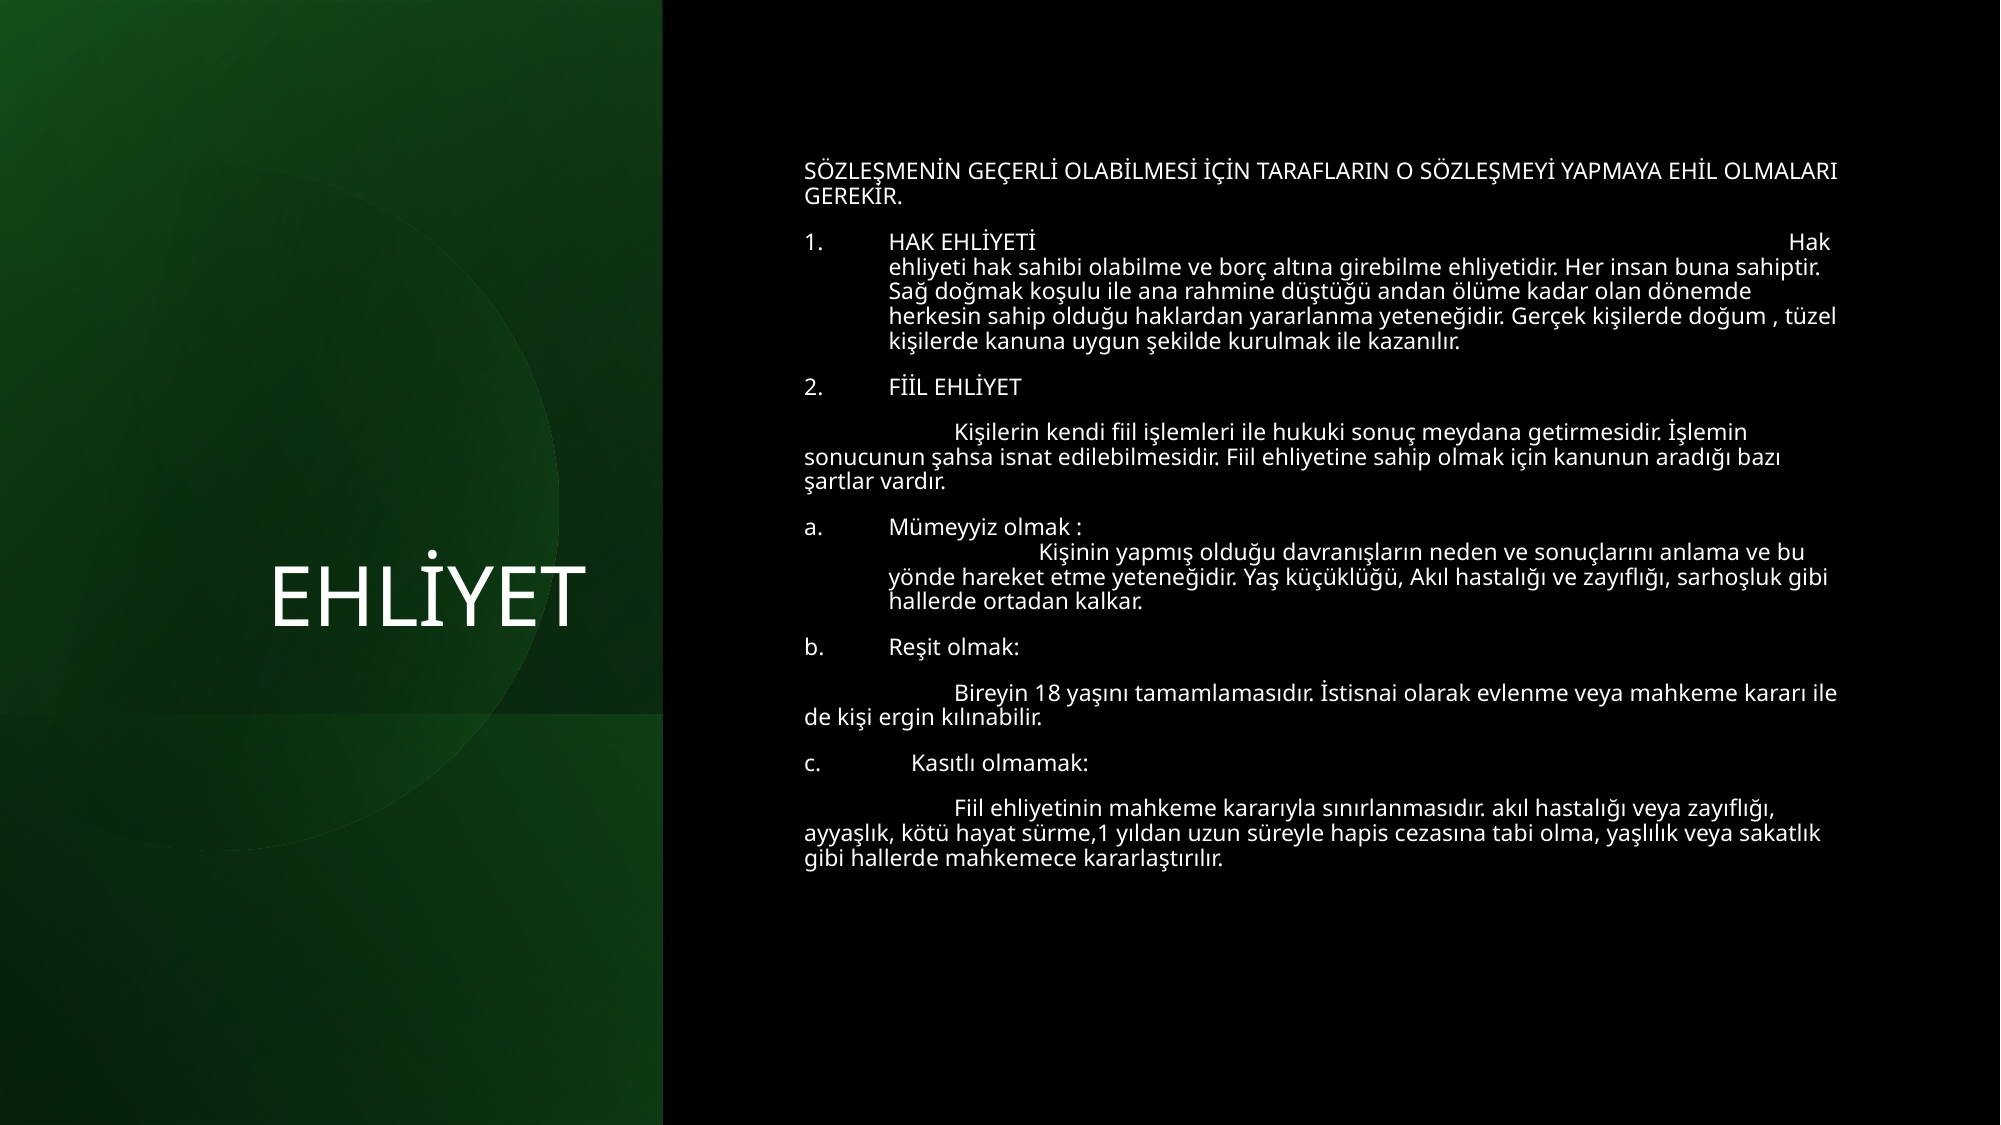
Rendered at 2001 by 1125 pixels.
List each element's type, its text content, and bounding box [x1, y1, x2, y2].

title EHLİYET [76, 96, 602, 652]
list SÖZLEŞMENİN GEÇERLİ OLABİLMESİ İÇİN TARAFLARIN O SÖZLEŞMEYİ YAPMAYA EHİL OLMALARI GEREKİR. HAK EHLİYETİ Hak ehliyeti hak sahibi olabilme ve borç altına girebilme ehliyetidir. Her insan buna sahiptir. Sağ doğmak koşulu ile ana rahmine düştüğü andan ölüme kadar olan dönemde herkesin sahip olduğu haklardan yararlanma yeteneğidir. Gerçek kişilerde doğum , tüzel kişilerde kanuna uygun şekilde kurulmak ile kazanılır. FİİL EHLİYET Kişilerin kendi fiil işlemleri ile hukuki sonuç meydana getirmesidir. İşlemin sonucunun şahsa isnat edilebilmesidir. Fiil ehliyetine sahip olmak için kanunun aradığı bazı şartlar vardır. Mümeyyiz olmak : Kişinin yapmış olduğu davranışların neden ve sonuçlarını anlama ve bu yönde hareket etme yeteneğidir. Yaş küçüklüğü, Akıl hastalığı ve zayıflığı, sarhoşluk gibi hallerde ortadan kalkar. Reşit olmak: Bireyin 18 yaşını tamamlamasıdır. İstisnai olarak evlenme veya mahkeme kararı ile de kişi ergin kılınabilir. c. Kasıtlı olmamak: Fiil ehliyetinin mahkeme kararıyla sınırlanmasıdır. akıl hastalığı veya zayıflığı, ayyaşlık, kötü hayat sürme,1 yıldan uzun süreyle hapis cezasına tabi olma, yaşlılık veya sakatlık gibi hallerde mahkemece kararlaştırılır. [789, 106, 1865, 1017]
text_box [0, 0, 664, 1125]
text_box [664, 0, 2000, 1125]
